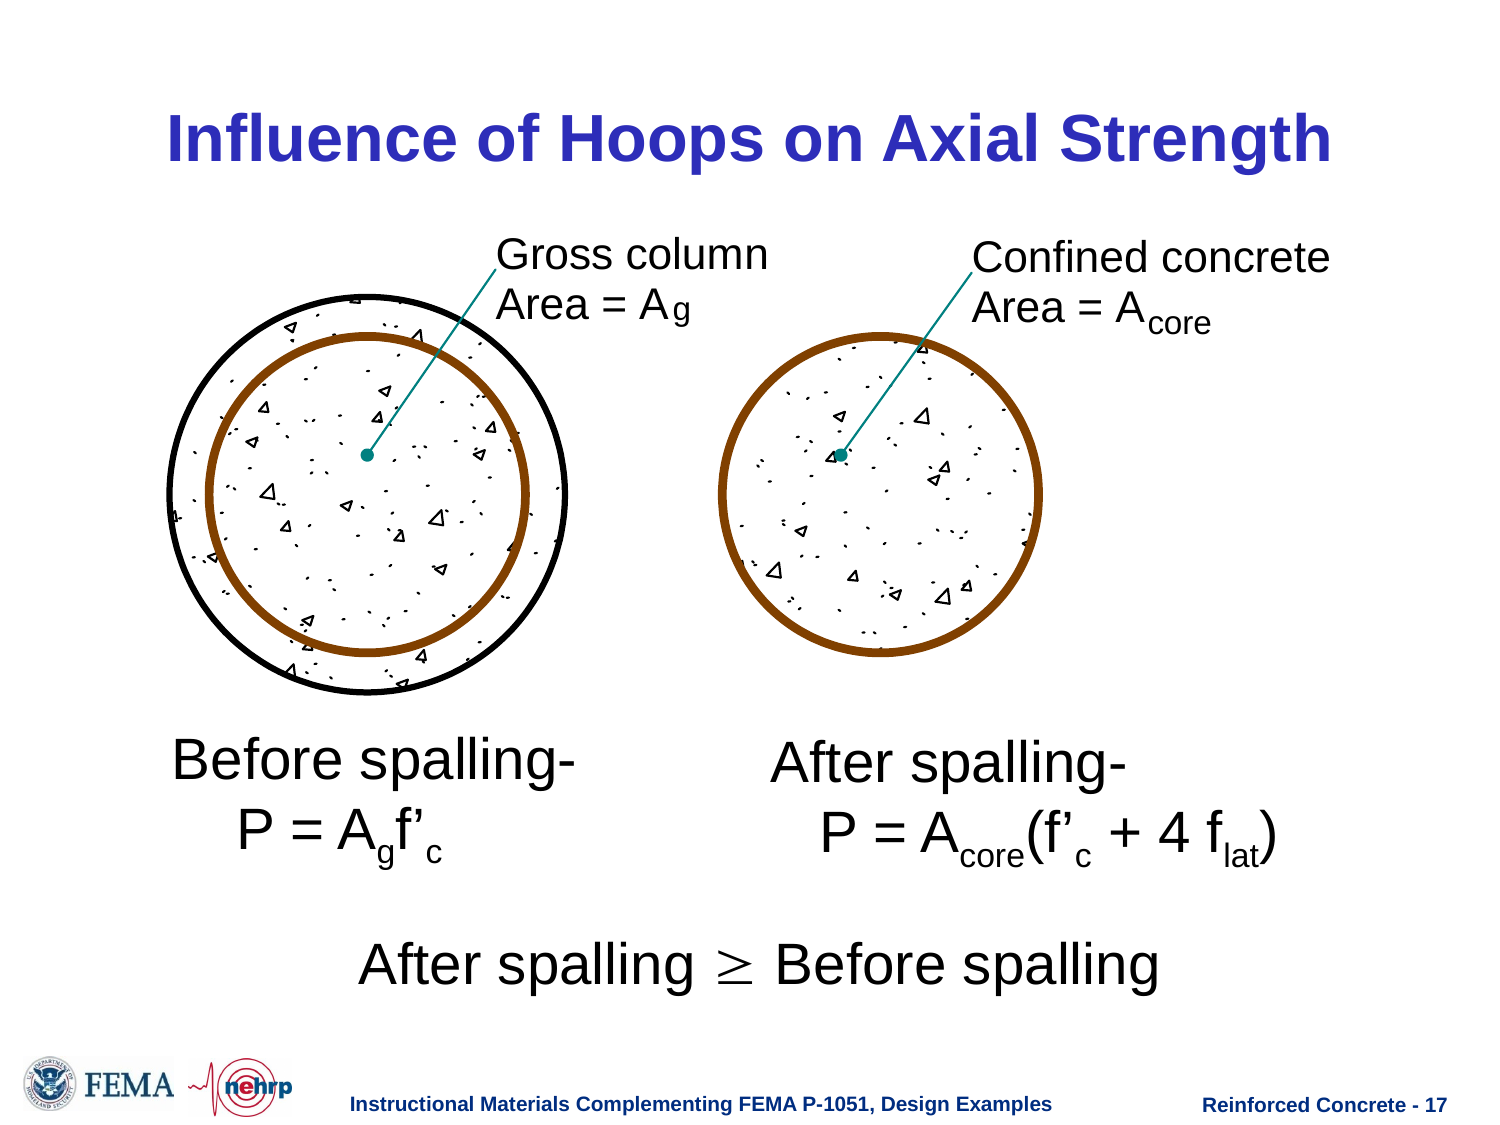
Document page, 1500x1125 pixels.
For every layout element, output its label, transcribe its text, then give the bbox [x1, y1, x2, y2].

picture [188, 1058, 292, 1117]
title Influence of Hoops on Axial Strength [74, 40, 1426, 229]
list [134, 172, 1391, 749]
footer Instructional Materials Complementing FEMA P-1051, Design Examples [334, 1087, 1104, 1124]
picture [23, 1056, 174, 1111]
text_box Before spalling- P = Agf’c [157, 757, 593, 879]
text_box After spalling  Before spalling [343, 919, 1177, 1004]
text_box After spalling- P = Acore(f’c + 4 flat) [756, 757, 1294, 882]
